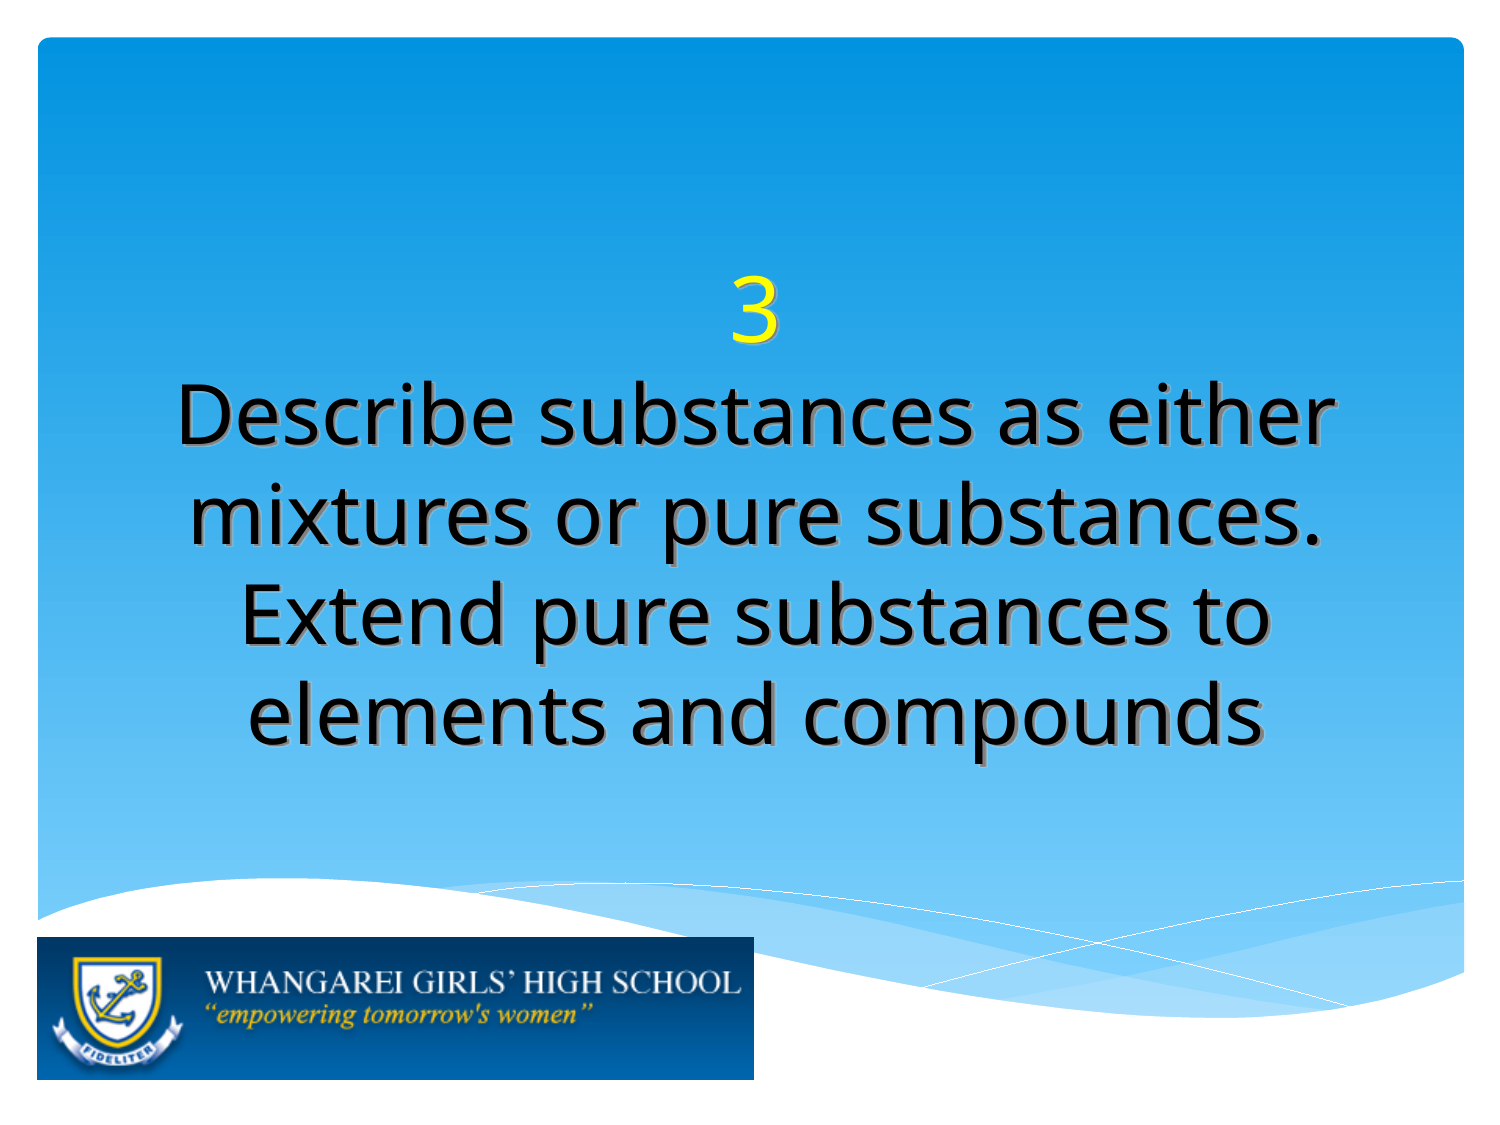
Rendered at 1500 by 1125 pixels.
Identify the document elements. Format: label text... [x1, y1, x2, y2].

picture [37, 937, 754, 1080]
text_box 3 Describe substances as either mixtures or pure substances. Extend pure substances to elements and compounds [74, 99, 1438, 913]
